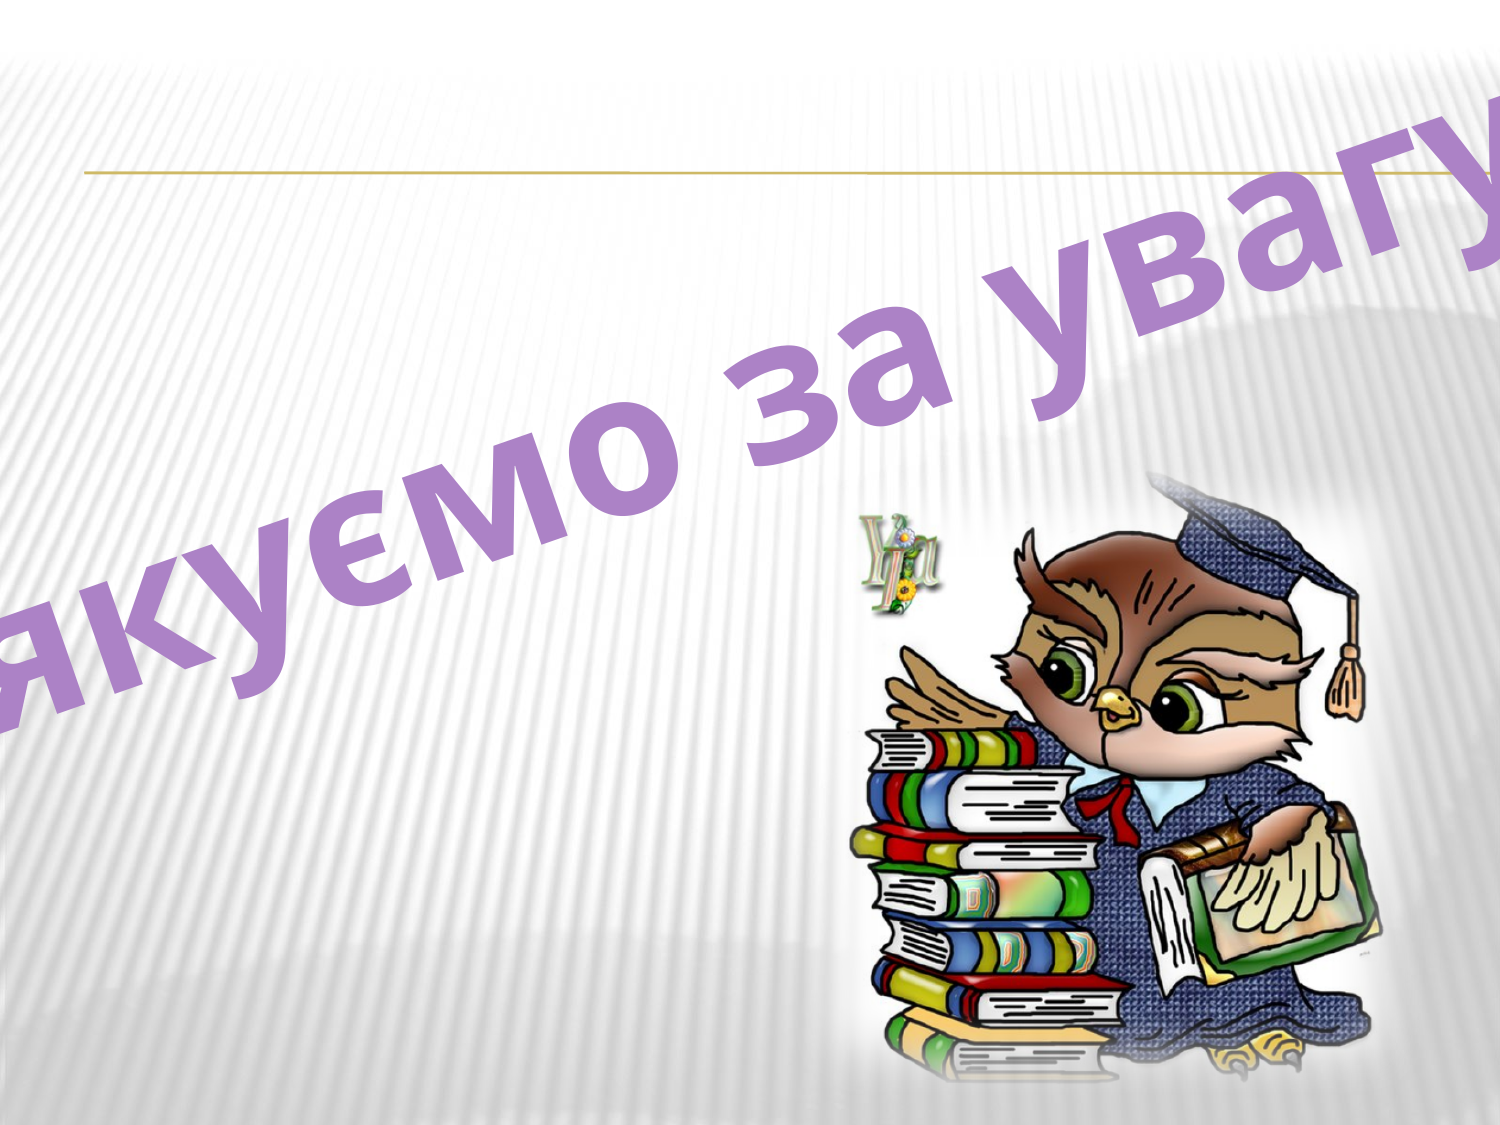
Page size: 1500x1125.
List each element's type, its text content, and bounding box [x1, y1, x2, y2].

picture [785, 455, 1432, 1103]
text_box Дякуємо за увагу! [0, 0, 1500, 785]
